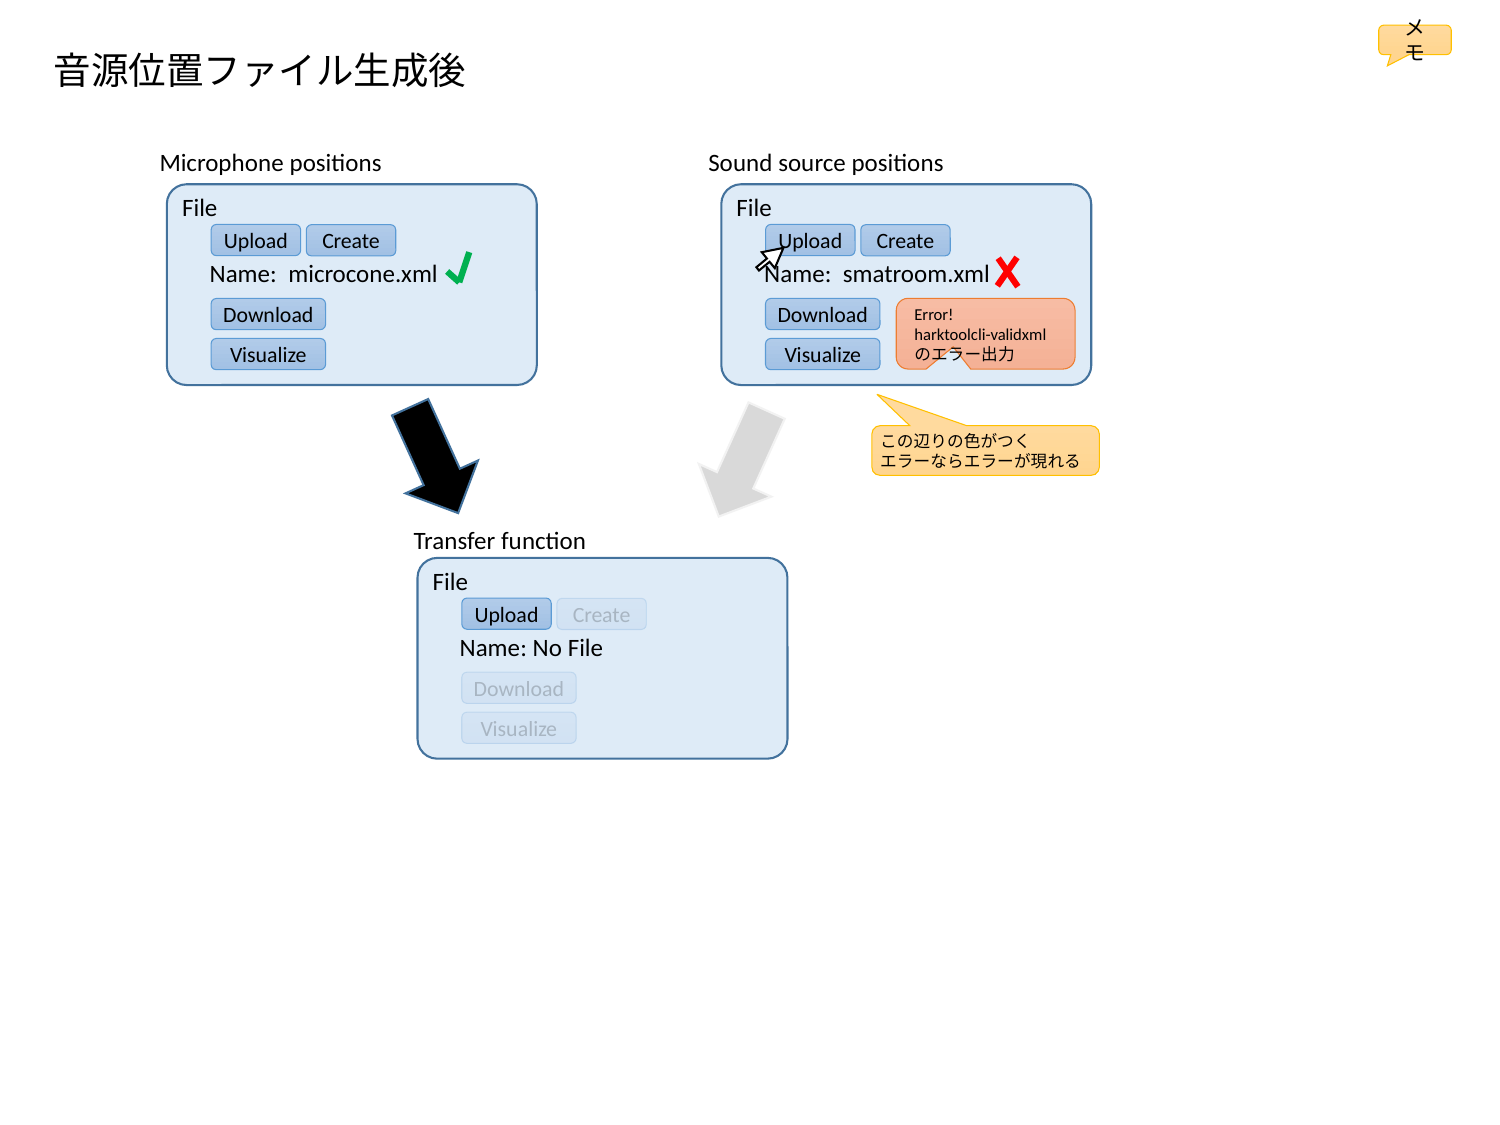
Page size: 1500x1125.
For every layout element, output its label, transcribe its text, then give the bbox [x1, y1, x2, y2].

text_box Error! harktoolcli-validxml のエラー出力 [895, 297, 1076, 370]
text_box [697, 401, 787, 518]
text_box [459, 252, 470, 283]
text_box [754, 246, 786, 272]
text_box [416, 556, 789, 760]
text_box Download [461, 671, 577, 704]
text_box File [417, 557, 484, 603]
text_box Upload [461, 597, 552, 624]
text_box メモ [1378, 24, 1452, 67]
text_box File [721, 184, 787, 229]
text_box Download [764, 297, 881, 331]
text_box Visualize [210, 337, 327, 371]
text_box File [167, 184, 233, 229]
text_box Name: No File [444, 624, 619, 669]
text_box Create [860, 224, 951, 250]
text_box [390, 397, 480, 515]
text_box Upload [765, 223, 856, 250]
text_box Name: microcone.xml [194, 250, 454, 296]
text_box Transfer function [398, 517, 608, 563]
text_box [720, 183, 1093, 387]
text_box Download [210, 297, 327, 331]
text_box この辺りの色がつく エラーならエラーが現れる [871, 393, 1100, 476]
text_box Name: smatroom.xml [749, 250, 1006, 296]
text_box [447, 271, 459, 283]
text_box [165, 183, 538, 387]
text_box Upload [210, 223, 302, 250]
text_box Create [305, 224, 397, 250]
text_box Visualize [461, 711, 577, 744]
text_box 音源位置ファイル生成後 [38, 39, 481, 100]
text_box Microphone positions [144, 139, 397, 185]
text_box Sound source positions [693, 139, 959, 185]
text_box Create [556, 597, 647, 631]
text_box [997, 257, 1017, 286]
text_box Visualize [764, 337, 881, 371]
